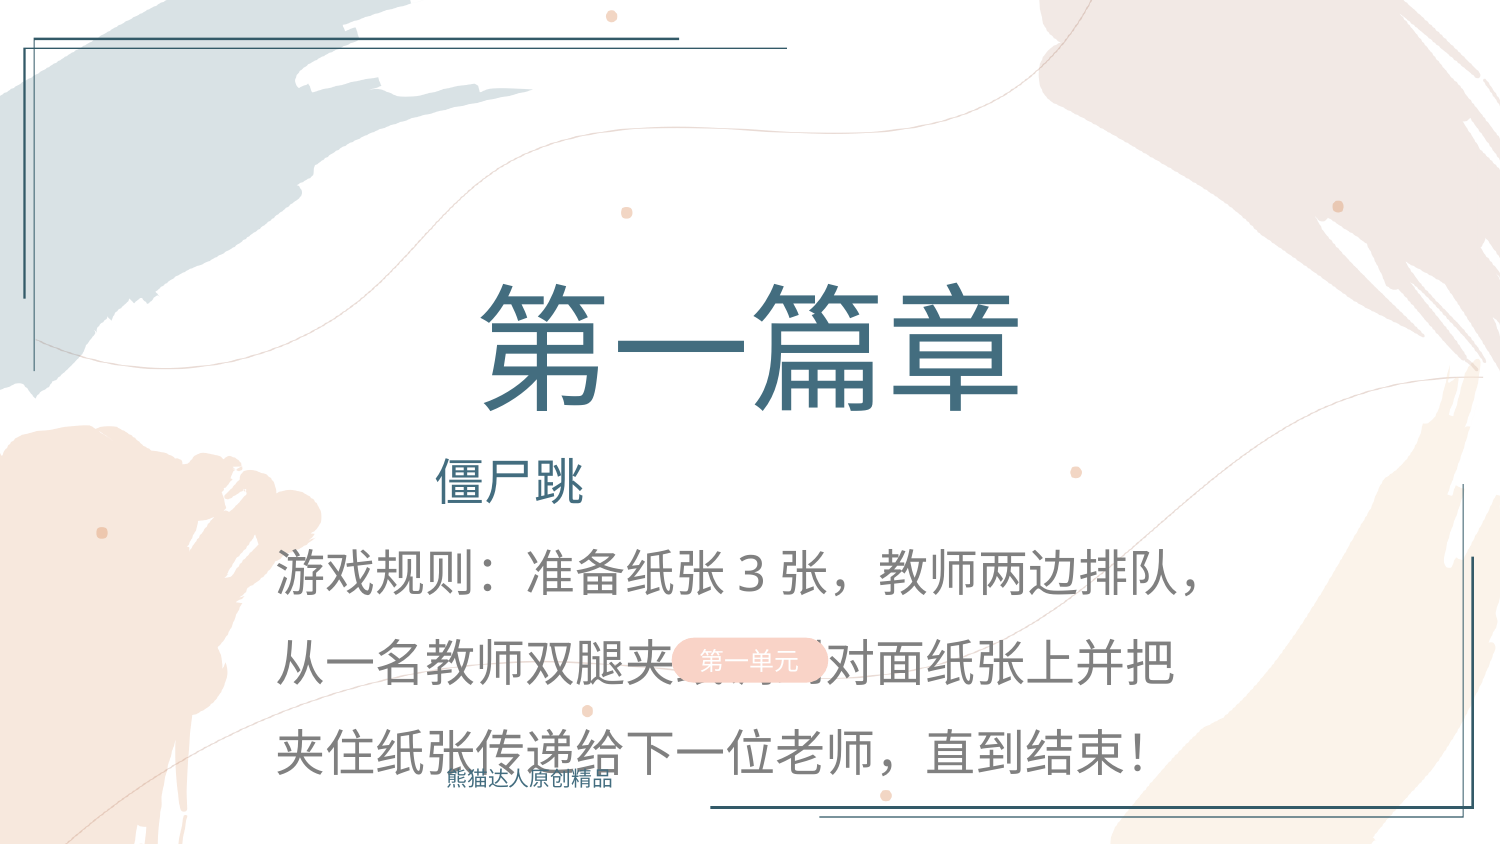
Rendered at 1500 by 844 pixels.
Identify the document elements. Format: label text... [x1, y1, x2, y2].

text_box 第一篇章 [460, 255, 1040, 436]
picture [0, 0, 1500, 844]
text_box 游戏规则：准备纸张3张，教师两边排队，从一名教师双腿夹纸调到对面纸张上并把夹住纸张传递给下一位老师，直到结束！ [260, 503, 1239, 789]
text_box 熊猫达人原创精品 [432, 758, 1068, 799]
text_box 第一单元 [671, 637, 829, 683]
text_box 僵尸跳 [420, 442, 1080, 503]
